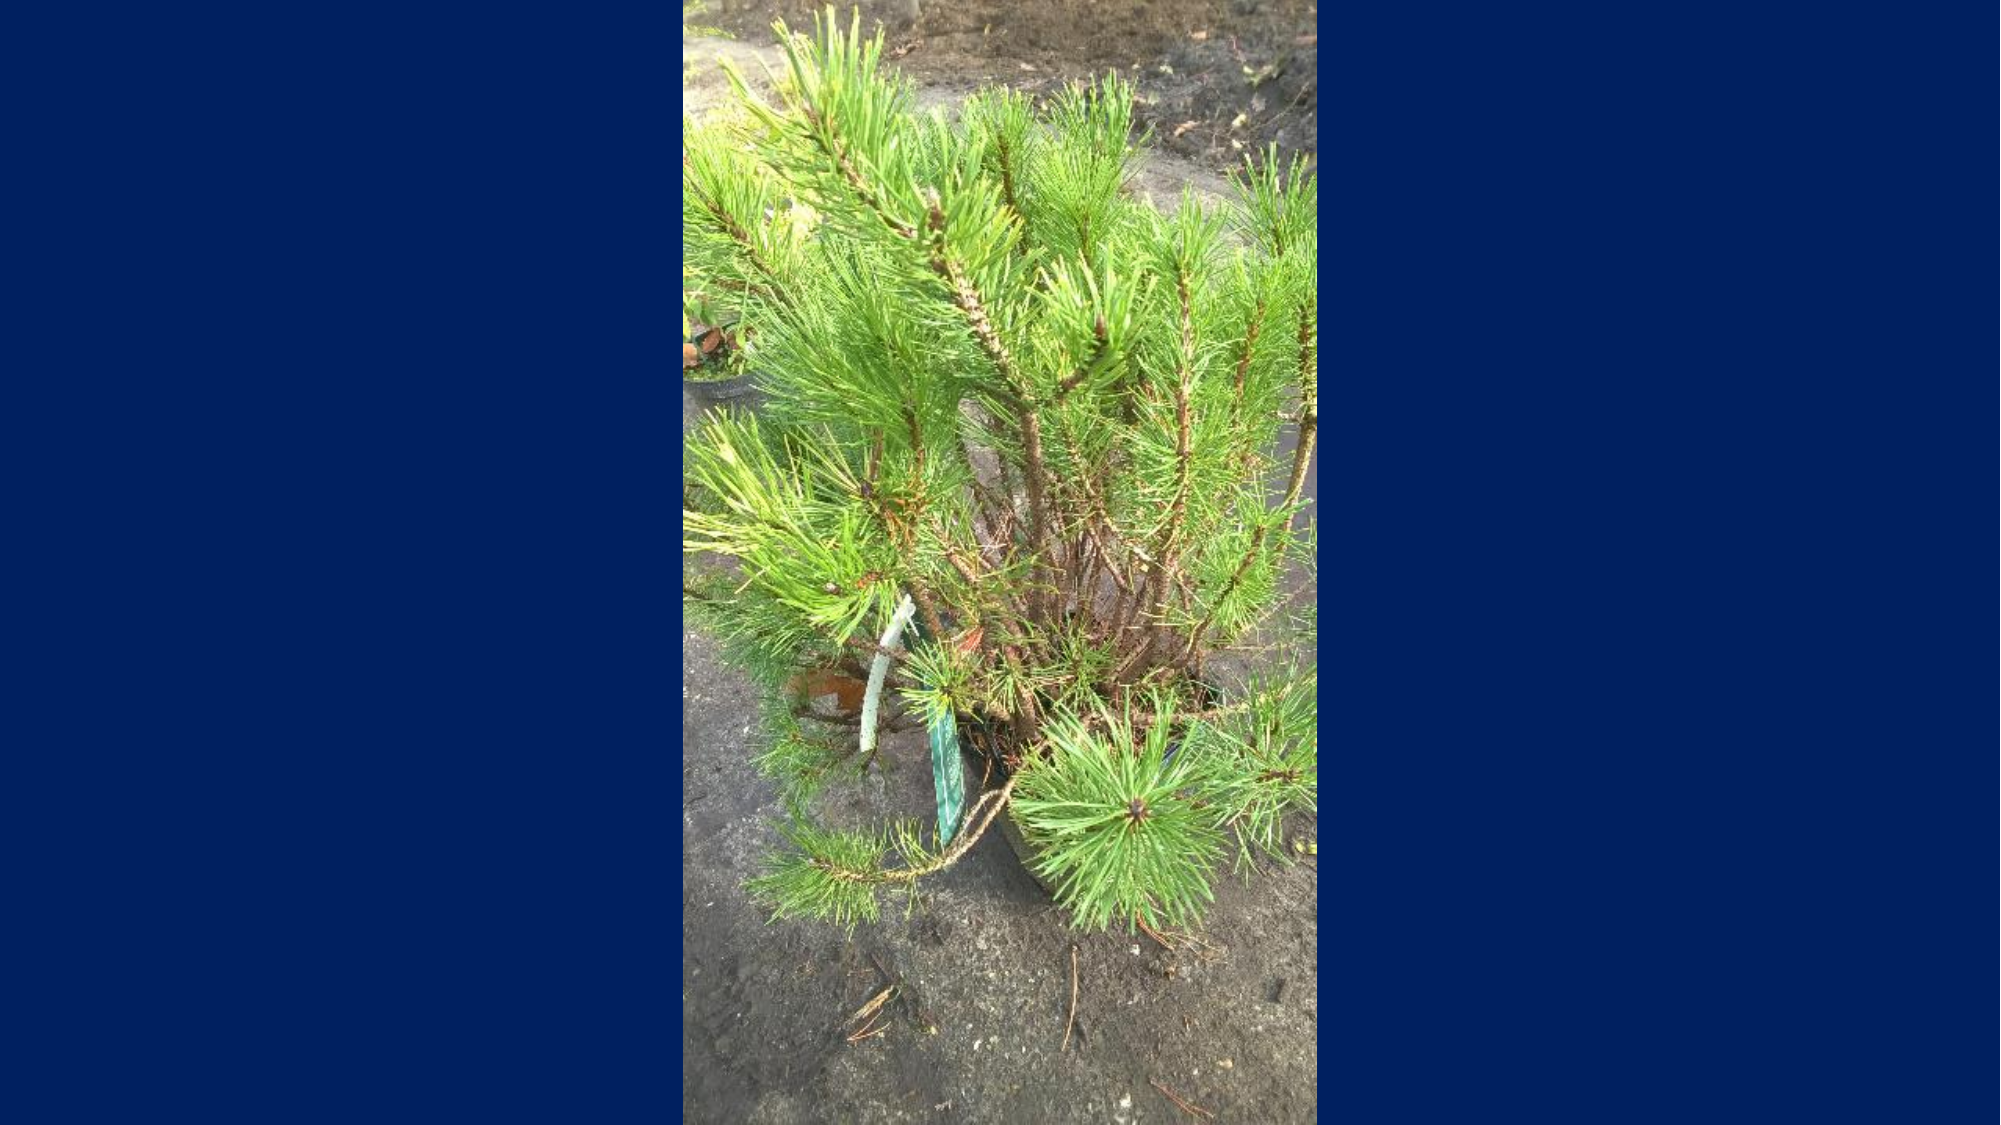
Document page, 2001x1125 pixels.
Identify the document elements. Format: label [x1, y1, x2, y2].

picture [683, 0, 1317, 1125]
